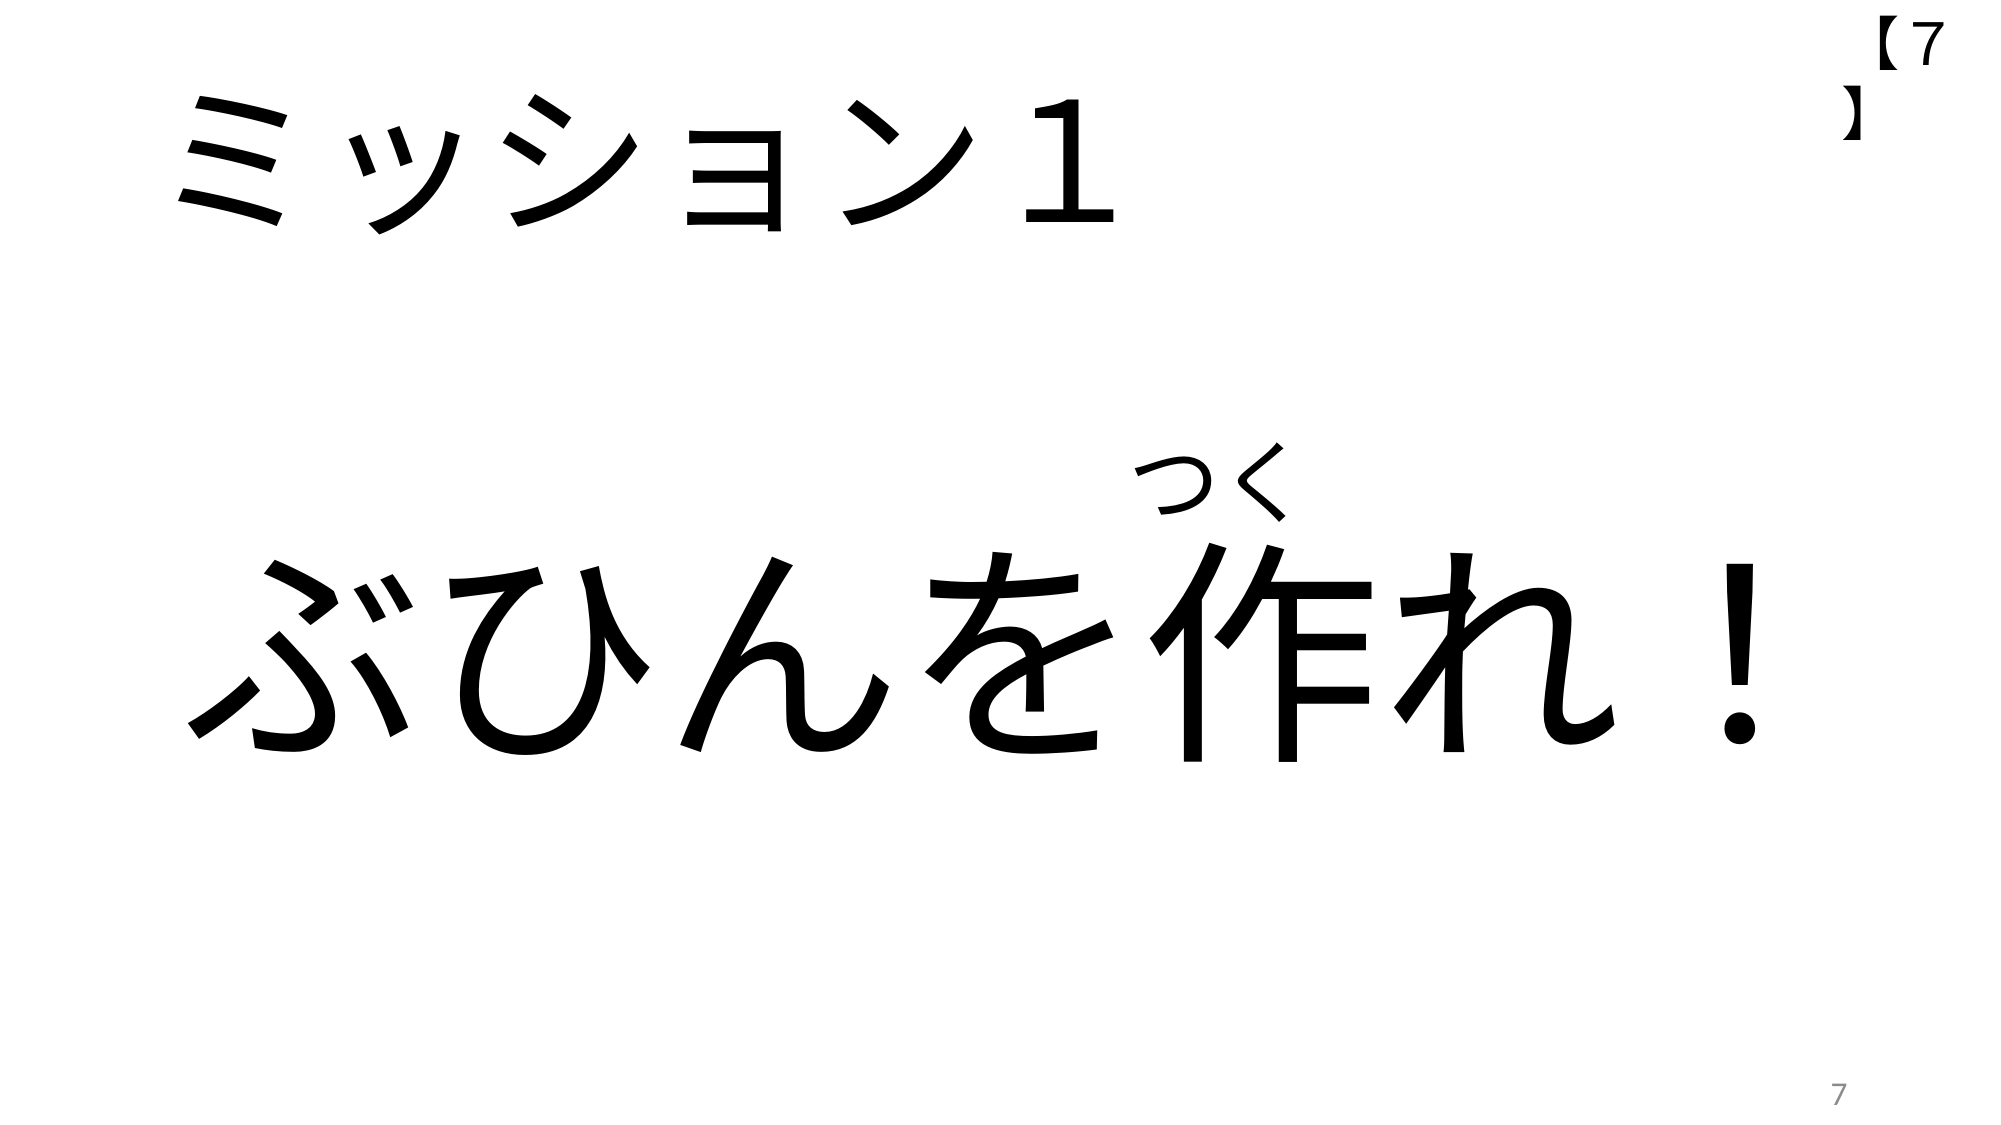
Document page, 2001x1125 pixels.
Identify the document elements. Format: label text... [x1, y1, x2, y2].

text_box つく ぶひんを作れ！ [168, 412, 1894, 821]
text_box 【７】 [1827, 0, 1998, 155]
slide_number 7 [1412, 1061, 1863, 1122]
title ミッション１ [137, 59, 1863, 278]
